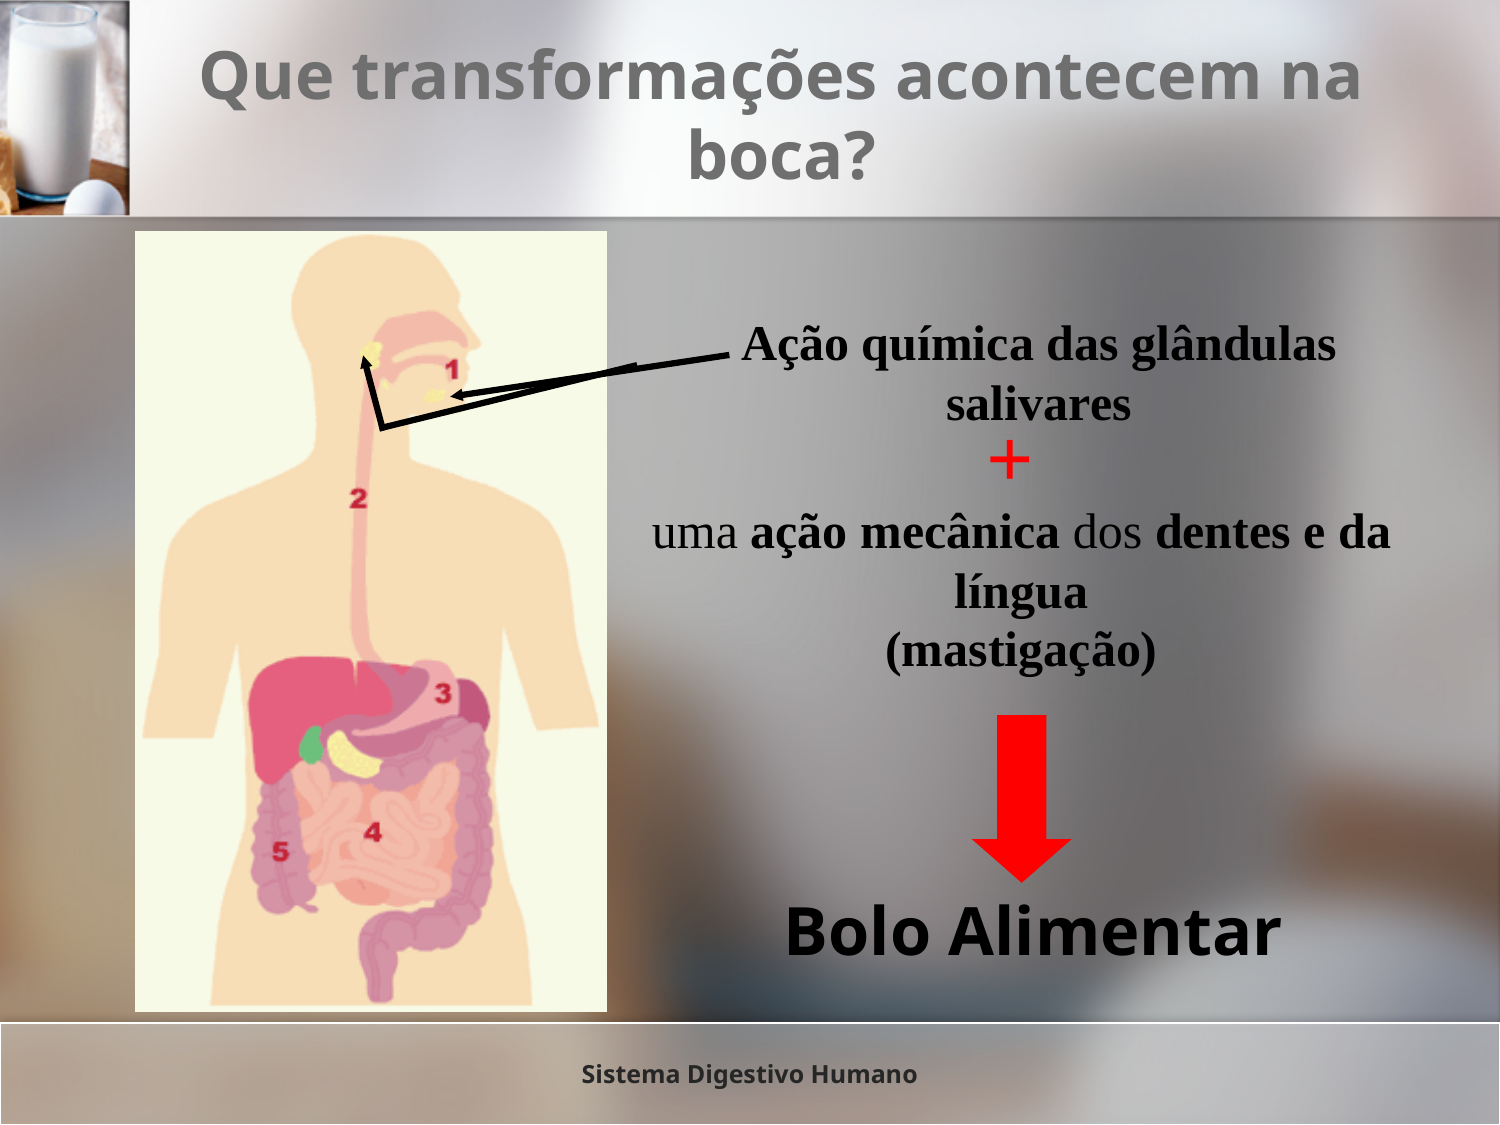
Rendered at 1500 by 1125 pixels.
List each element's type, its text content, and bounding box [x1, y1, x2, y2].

text_box Ação química das glândulas salivares [731, 302, 1447, 438]
text_box (mastigação) [731, 609, 1388, 685]
footer Sistema Digestivo Humano [512, 1051, 988, 1125]
text_box + [731, 397, 1294, 491]
text_box uma ação mecânica dos dentes e da língua [731, 491, 1447, 627]
picture [0, 0, 1500, 1022]
title Que transformações acontecem na boca? [150, 24, 1413, 200]
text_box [135, 231, 727, 1012]
text_box [974, 716, 1070, 881]
text_box Bolo Alimentar [731, 881, 1388, 977]
